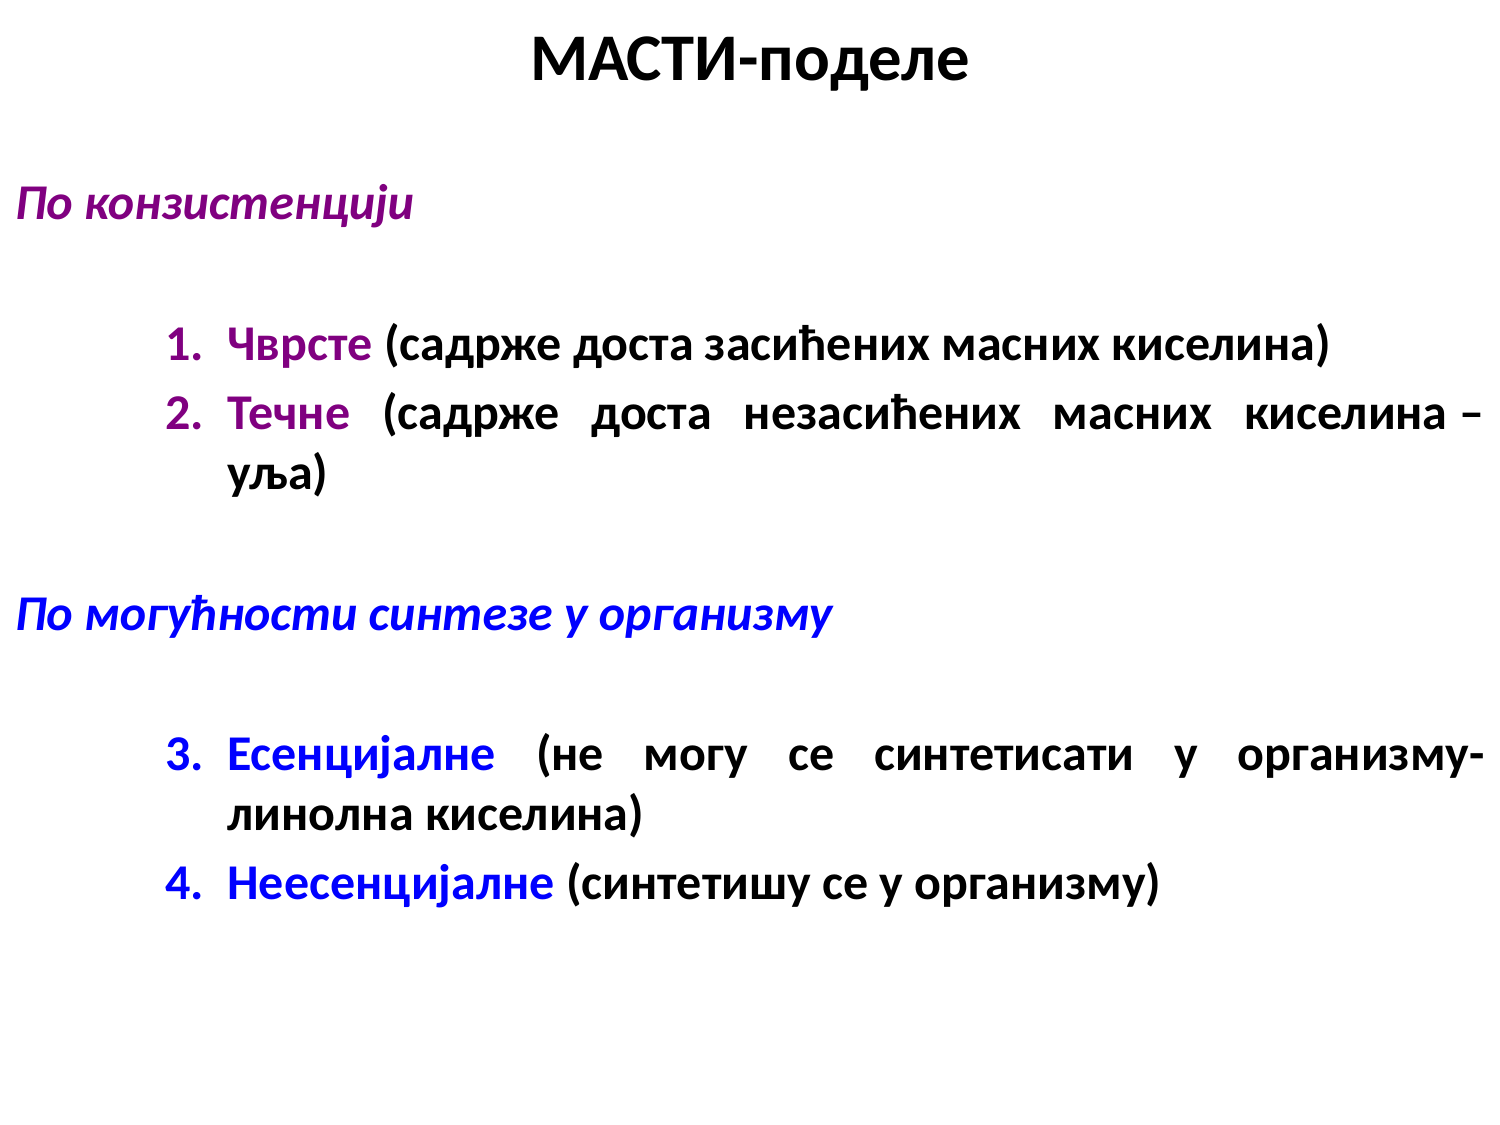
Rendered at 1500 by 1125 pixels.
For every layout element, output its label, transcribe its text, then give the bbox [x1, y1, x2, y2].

title МАСТИ-поделе [75, 0, 1425, 162]
list По конзистенцији Чврсте (садрже доста засићених масних киселина) Течне (садрже доста незасићених масних киселина – уља) По могућности синтезе у организму Есенцијалне (не могу се синтетисати у организму- линолна киселина) Неесенцијалне (синтетишу се у организму) [0, 162, 1500, 1046]
